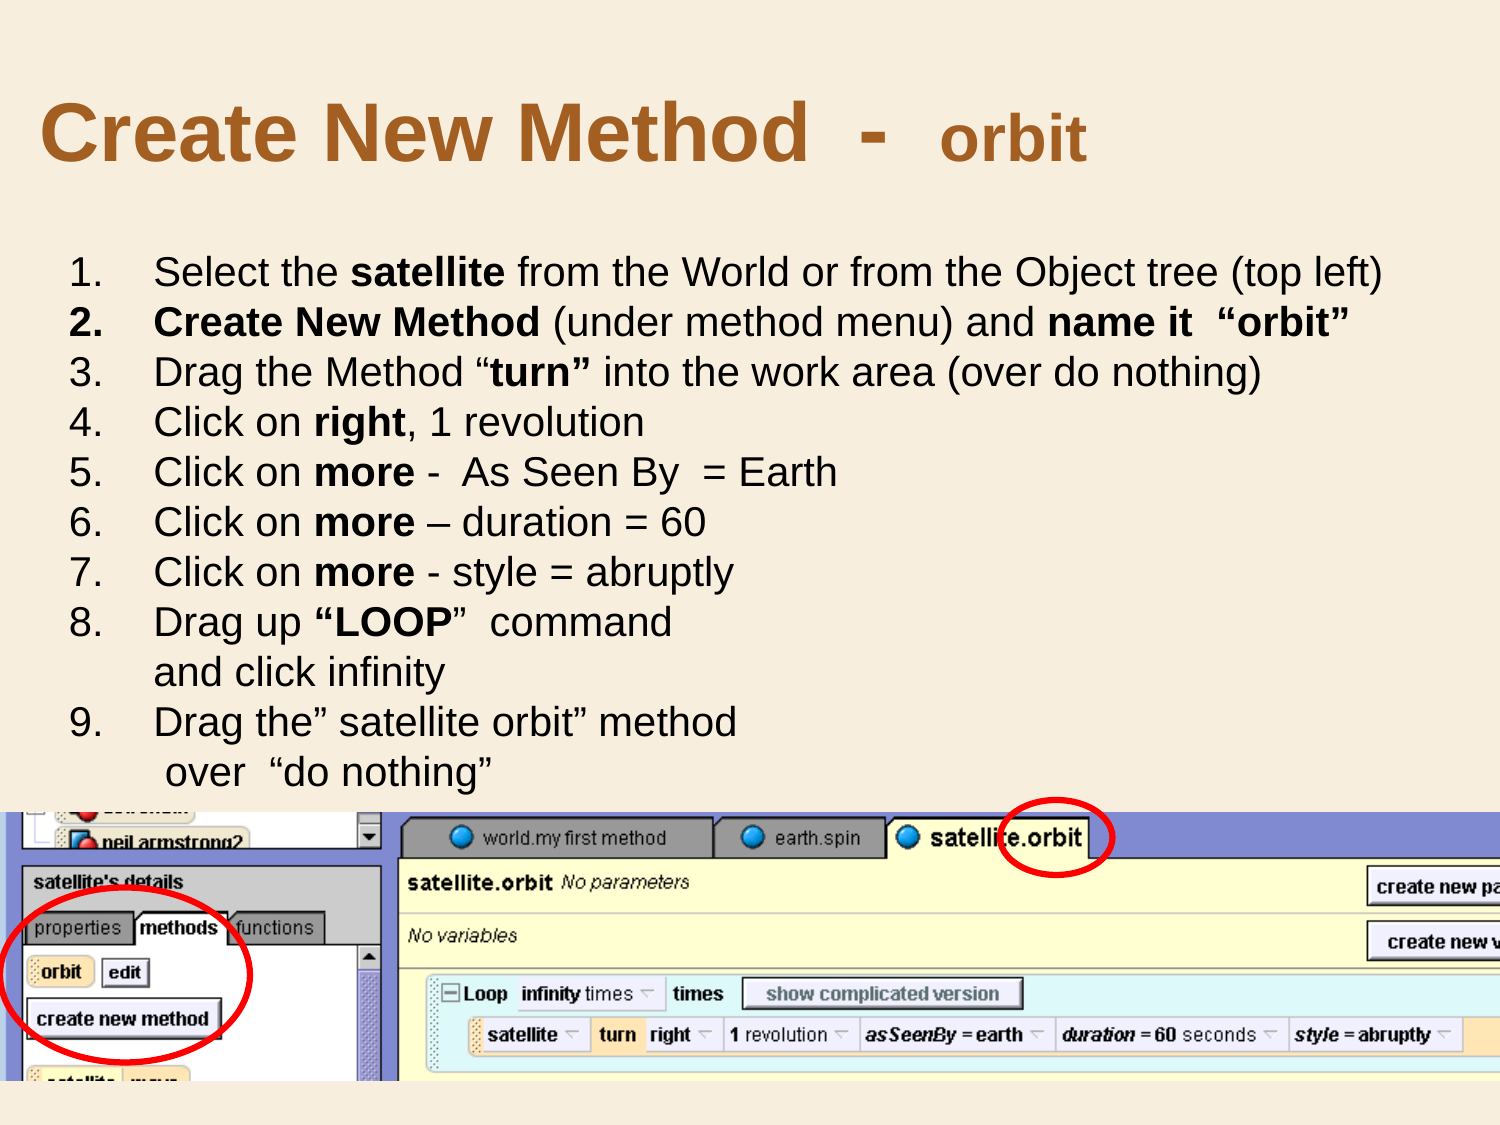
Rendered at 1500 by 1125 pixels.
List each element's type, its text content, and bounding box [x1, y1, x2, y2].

text_box [1014, 797, 1099, 810]
picture [0, 812, 1500, 1081]
text_box Select the satellite from the World or from the Object tree (top left) Create New Method (under method menu) and name it “orbit” Drag the Method “turn” into the work area (over do nothing) Click on right, 1 revolution Click on more - As Seen By = Earth Click on more – duration = 60 Click on more - style = abruptly Drag up “LOOP” command and click infinity Drag the” satellite orbit” method over “do nothing” [54, 237, 1399, 810]
text_box Create New Method - orbit [24, 61, 1438, 187]
